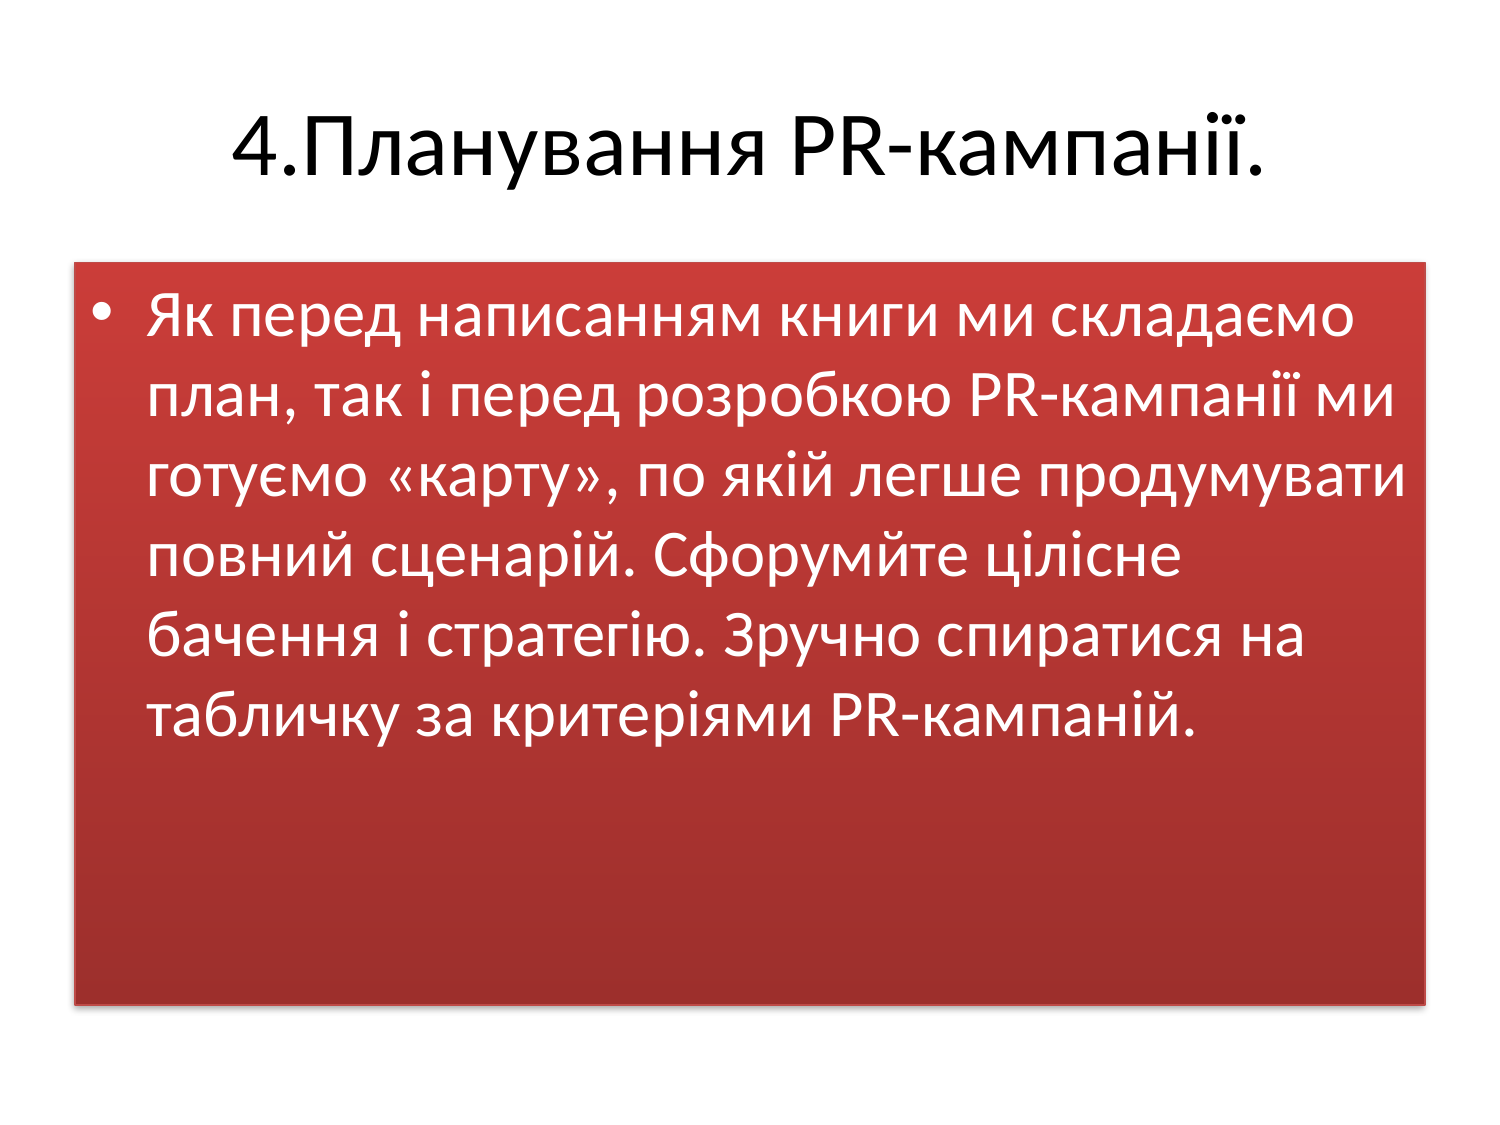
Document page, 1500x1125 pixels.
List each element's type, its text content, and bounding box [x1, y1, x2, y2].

title 4.Планування PR-кампанії. [75, 45, 1425, 233]
list Як перед написанням книги ми складаємо план, так і перед розробкою PR-кампанії ми готуємо «карту», ​​по якій легше продумувати повний сценарій. Сфорумйте цілісне бачення і стратегію. Зручно спиратися на табличку за критеріями PR-кампаній. [74, 262, 1426, 1006]
